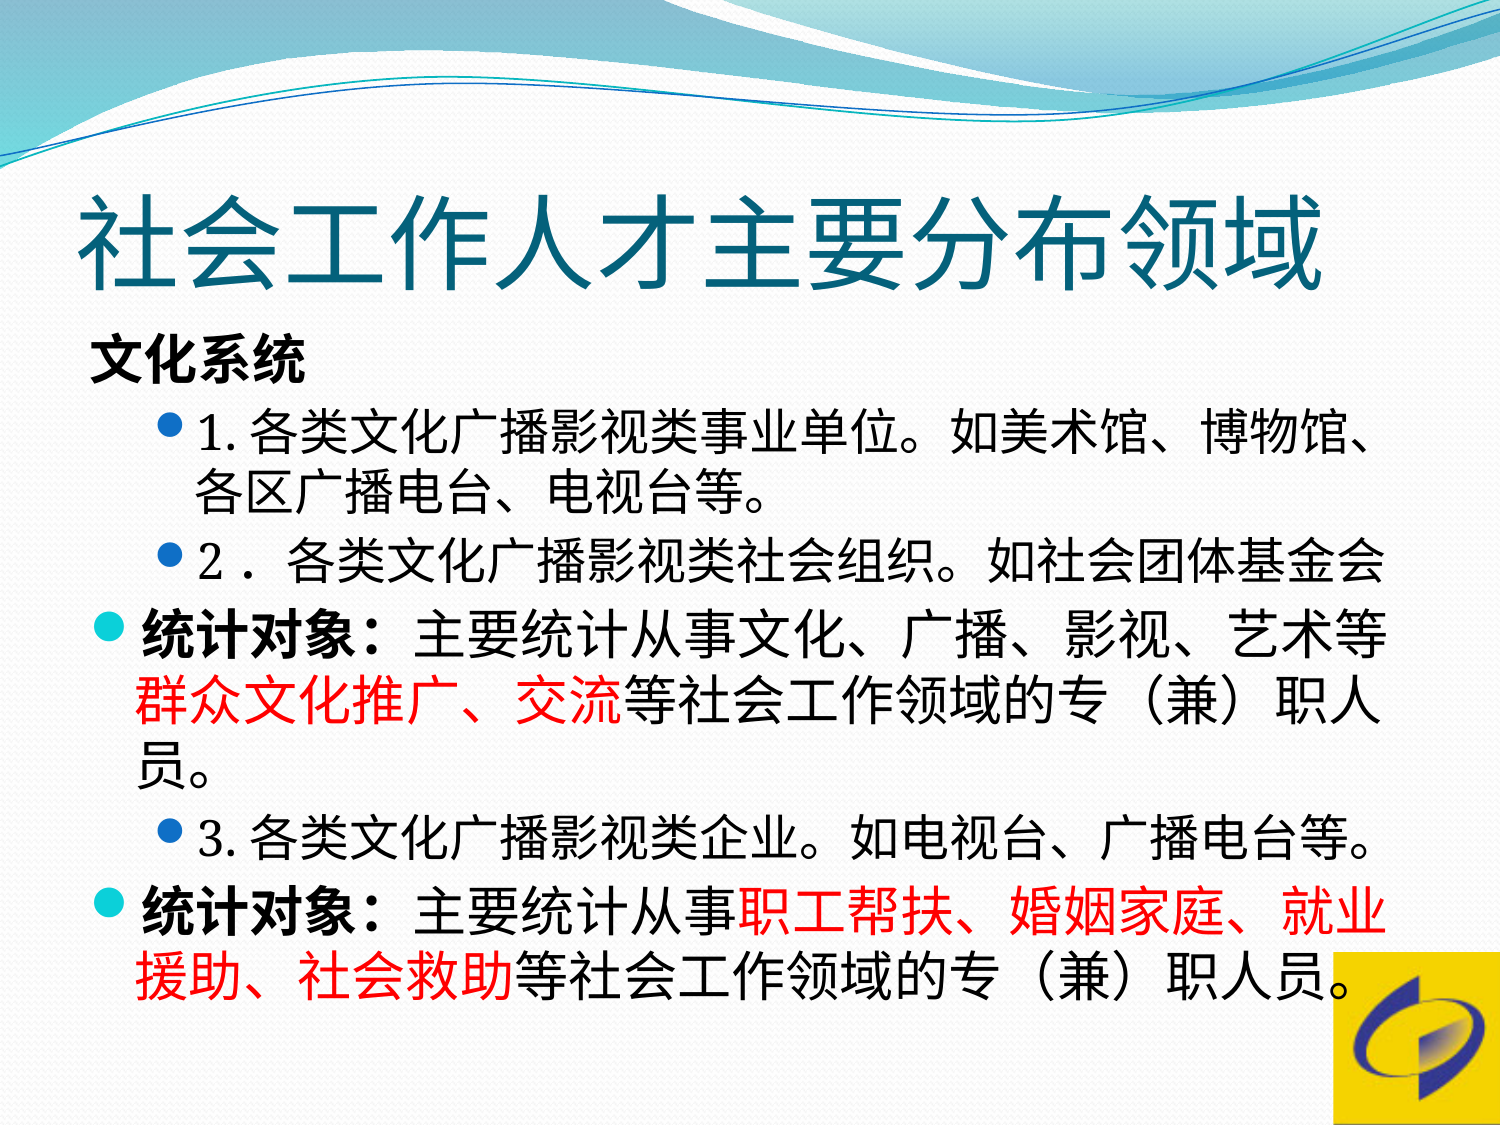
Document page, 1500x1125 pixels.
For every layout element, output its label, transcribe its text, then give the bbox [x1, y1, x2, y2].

title 社会工作人才主要分布领域 [75, 115, 1425, 303]
list 文化系统 1.各类文化广播影视类事业单位。如美术馆、博物馆、各区广播电台、电视台等。 2．各类文化广播影视类社会组织。如社会团体基金会 统计对象：主要统计从事文化、广播、影视、艺术等群众文化推广、交流等社会工作领域的专（兼）职人员。 3.各类文化广播影视类企业。如电视台、广播电台等。 统计对象：主要统计从事职工帮扶、婚姻家庭、就业援助、社会救助等社会工作领域的专（兼）职人员。 [75, 317, 1425, 1038]
picture [1333, 952, 1500, 1125]
